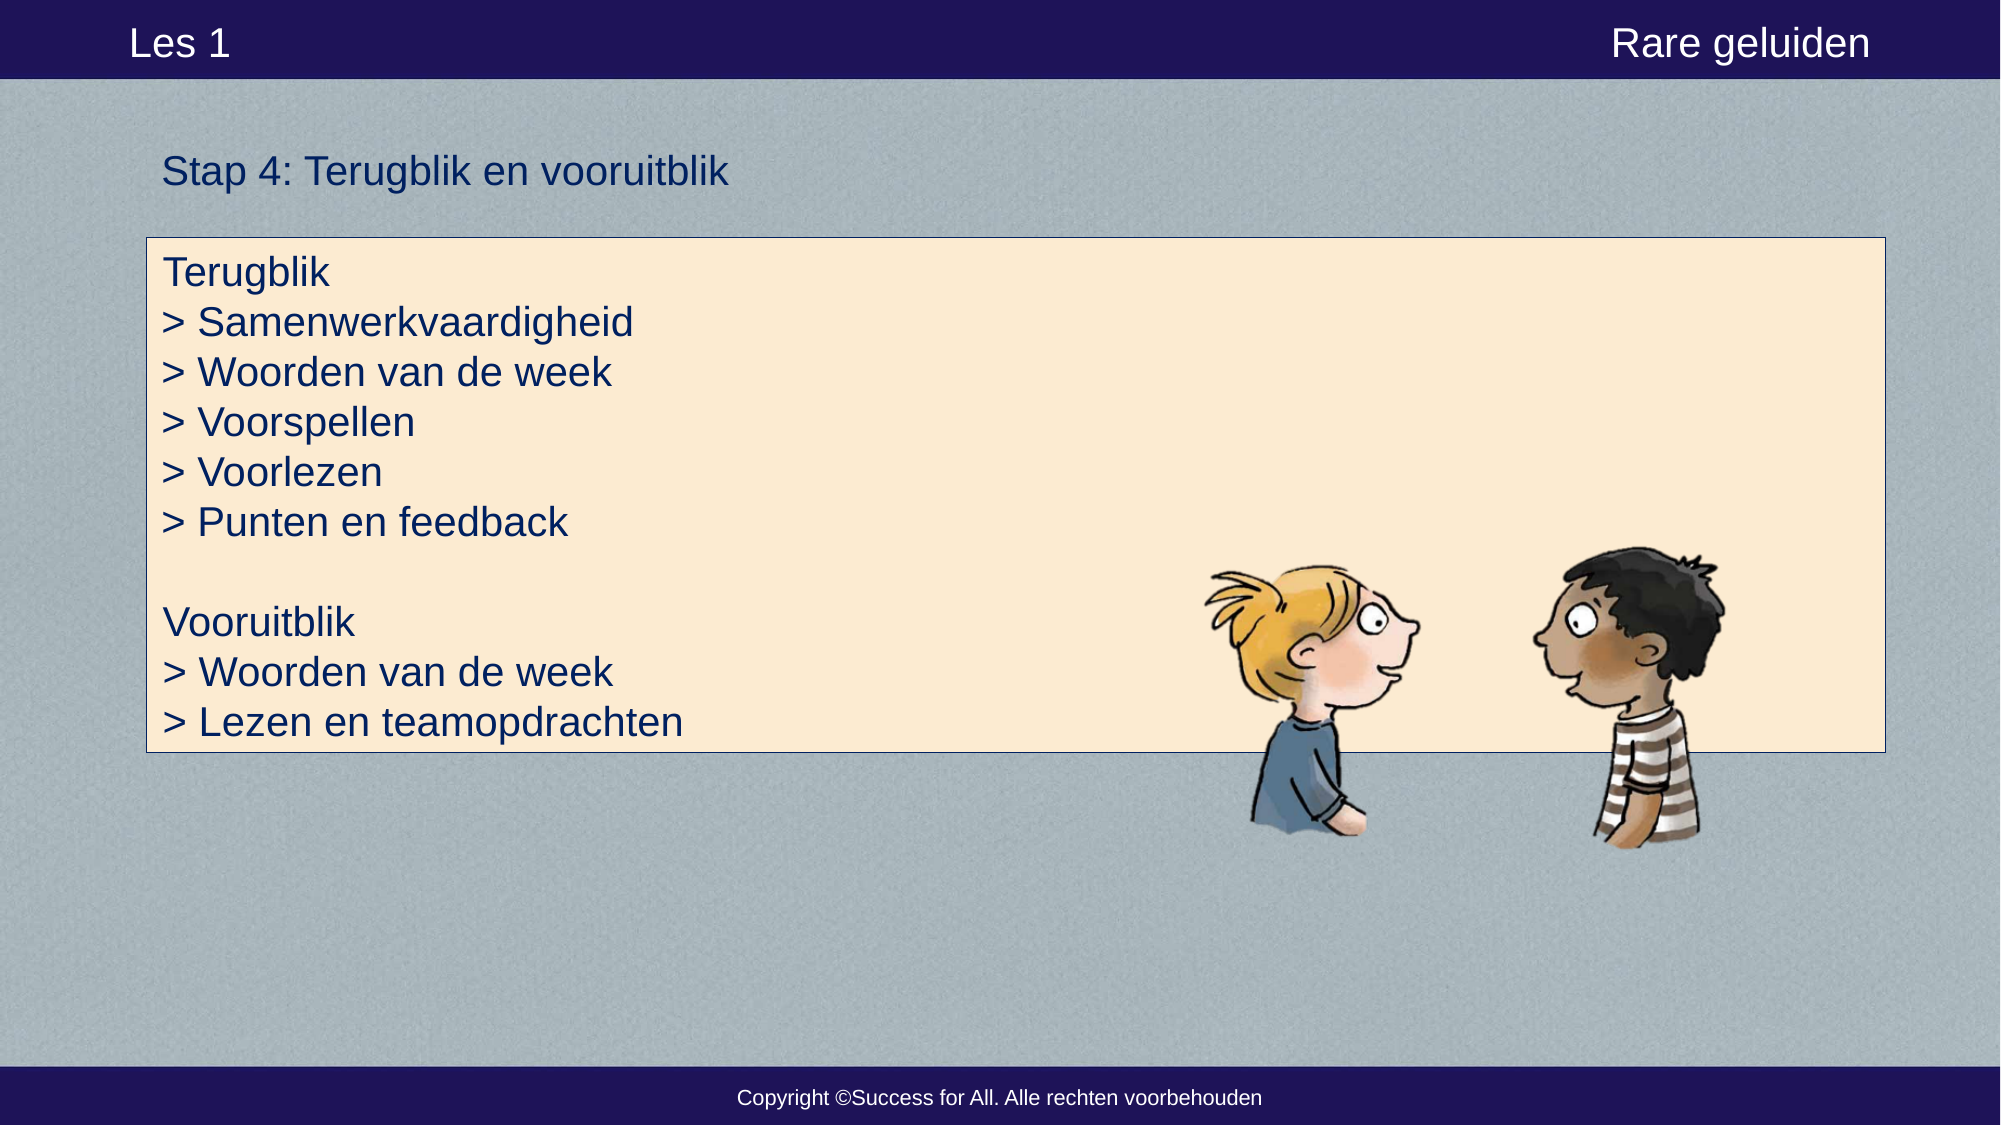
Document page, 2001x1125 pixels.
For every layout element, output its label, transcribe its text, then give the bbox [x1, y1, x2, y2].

text_box Les 1 [114, 8, 354, 73]
picture [0, 0, 2001, 1125]
text_box Rare geluiden [999, 8, 1886, 73]
text_box Stap 4: Terugblik en vooruitblik [146, 136, 939, 201]
text_box Copyright ©Success for All. Alle rechten voorbehouden [0, 1076, 2000, 1125]
text_box Terugblik > Samenwerkvaardigheid > Woorden van de week > Voorspellen > Voorlezen > Punten en feedback Vooruitblik > Woorden van de week > Lezen en teamopdrachten [146, 237, 1886, 753]
